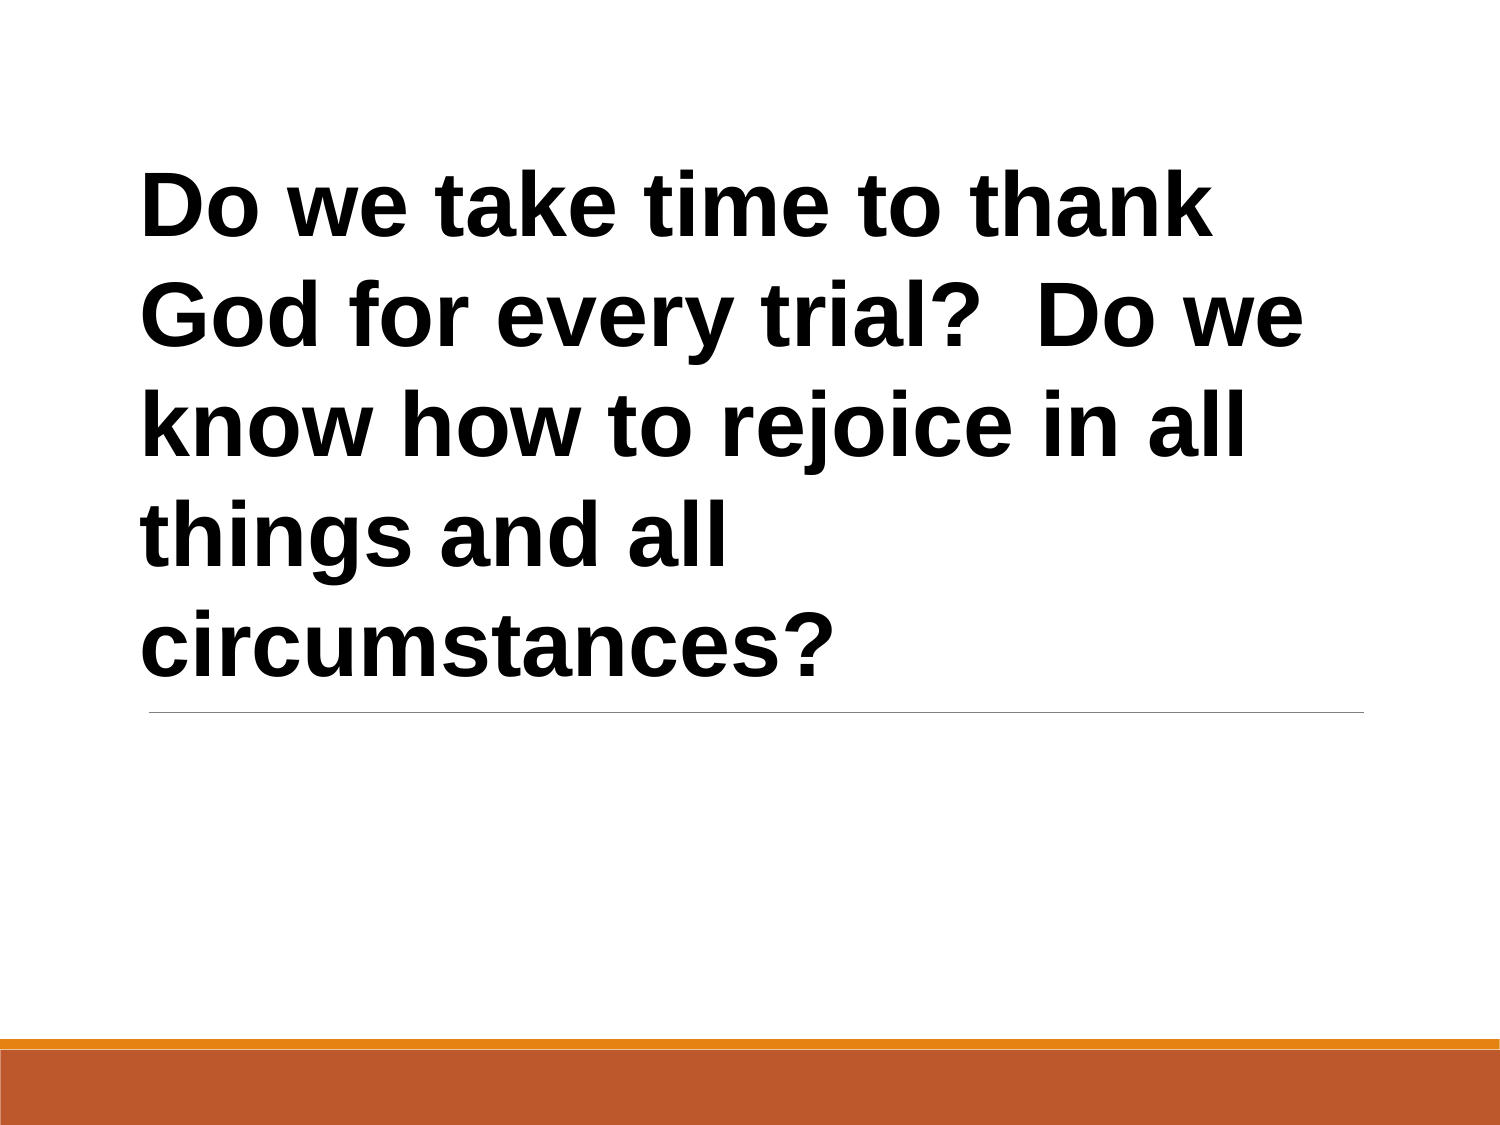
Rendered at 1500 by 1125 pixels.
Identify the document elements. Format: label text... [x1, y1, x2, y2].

text_box Do we take time to thank God for every trial? Do we know how to rejoice in all things and all circumstances? [124, 137, 1400, 702]
